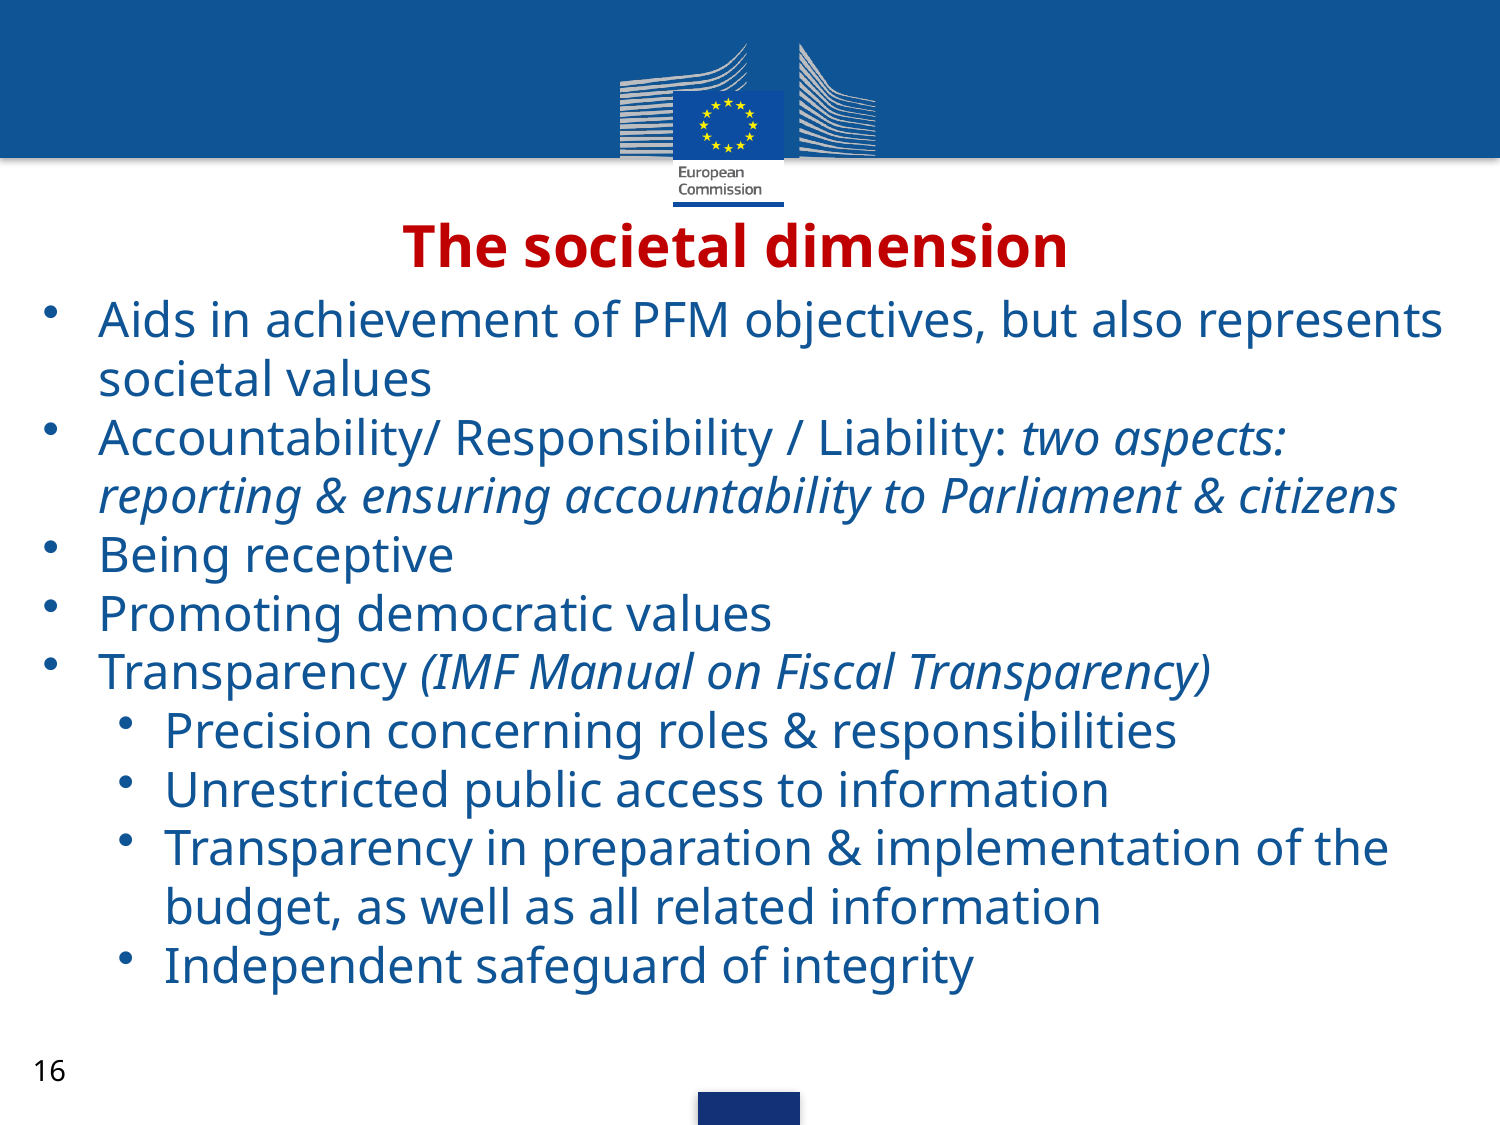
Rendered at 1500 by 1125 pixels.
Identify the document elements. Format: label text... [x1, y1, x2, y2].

title The societal dimension [41, 196, 1432, 281]
list Aids in achievement of PFM objectives, but also represents societal values Accountability/ Responsibility / Liability: two aspects: reporting & ensuring accountability to Parliament & citizens Being receptive Promoting democratic values Transparency (IMF Manual on Fiscal Transparency) Precision concerning roles & responsibilities Unrestricted public access to information Transparency in preparation & implementation of the budget, as well as all related information Independent safeguard of integrity [27, 281, 1499, 1081]
slide_number 16 [17, 1070, 1426, 1101]
